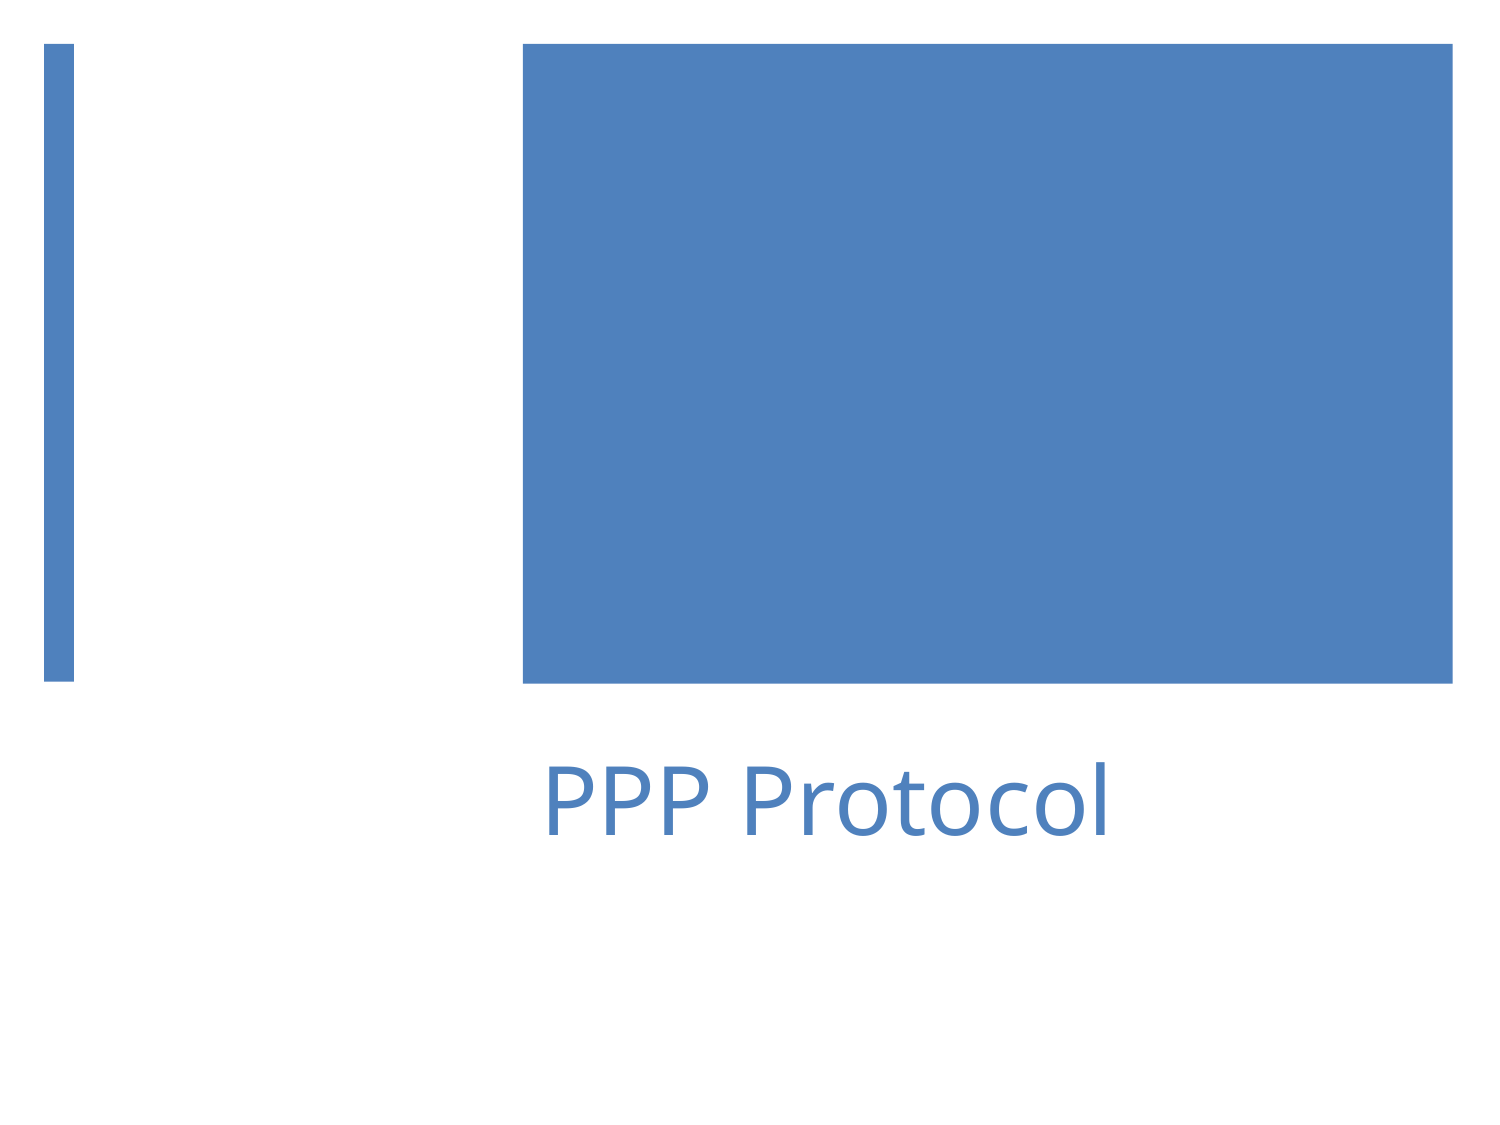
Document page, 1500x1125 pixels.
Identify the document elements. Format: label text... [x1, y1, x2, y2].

title PPP Protocol [525, 690, 1421, 863]
